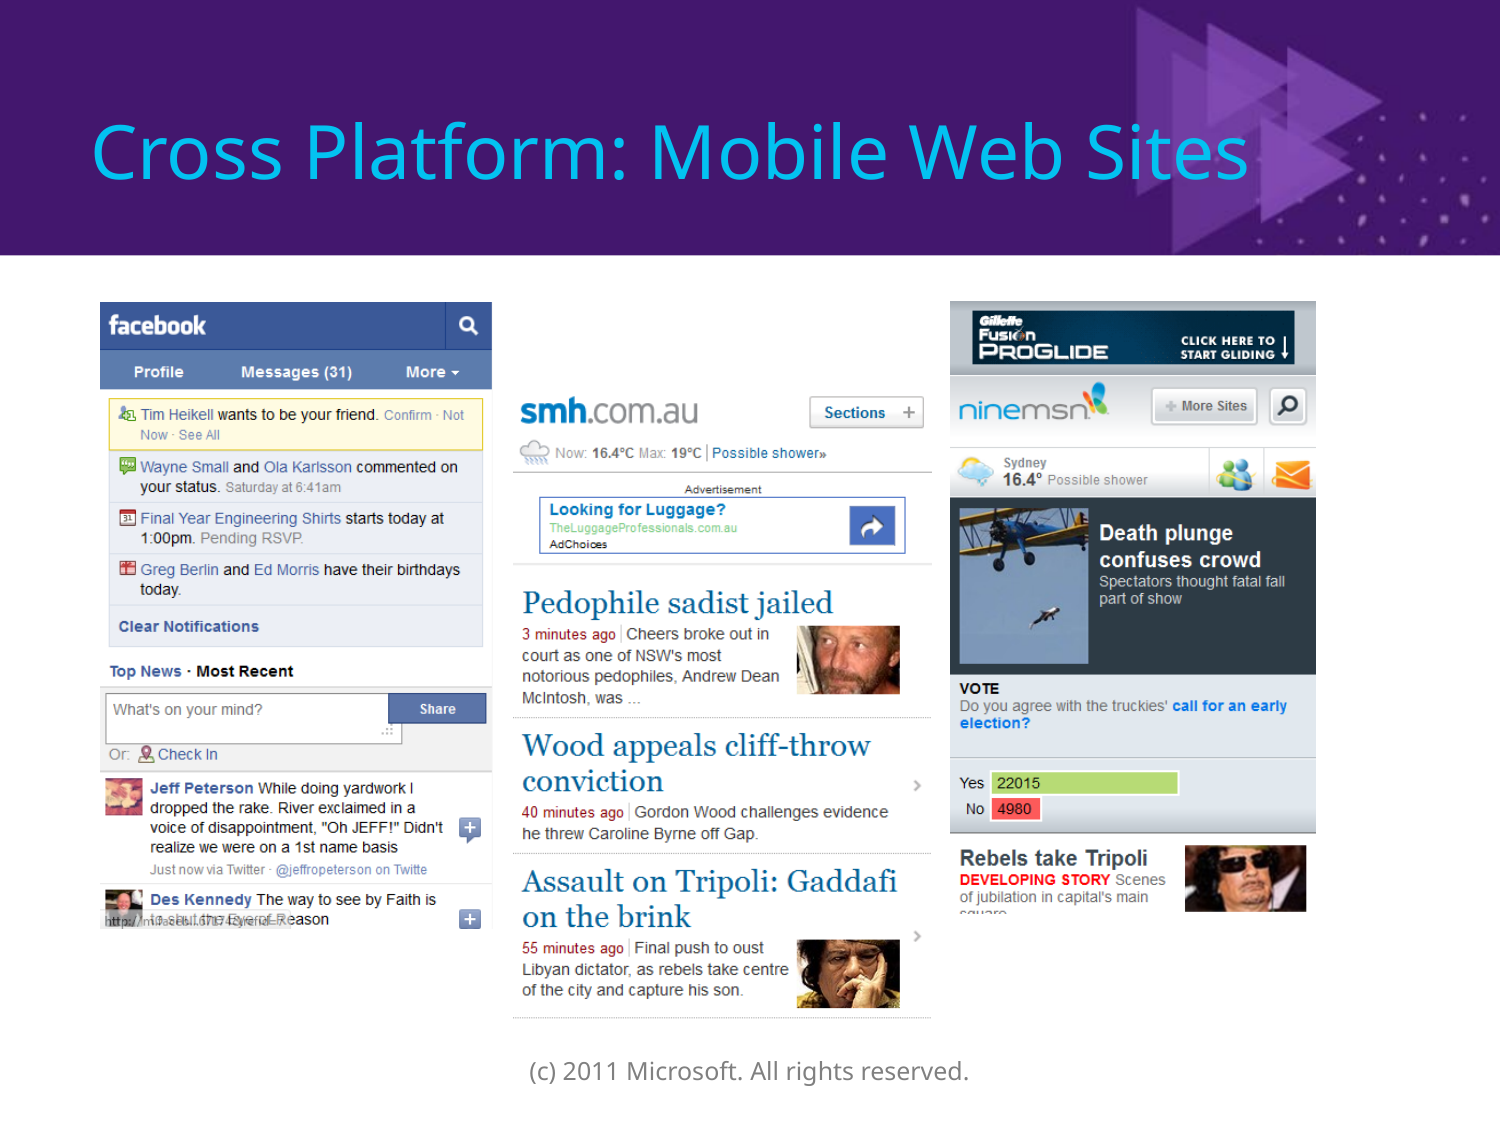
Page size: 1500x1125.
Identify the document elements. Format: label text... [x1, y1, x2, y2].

footer (c) 2011 Microsoft. All rights reserved. [512, 1042, 988, 1103]
picture [513, 385, 932, 1024]
picture [100, 302, 493, 929]
picture [0, 0, 1500, 255]
picture [950, 301, 1317, 914]
title Cross Platform: Mobile Web Sites [75, 56, 1425, 244]
